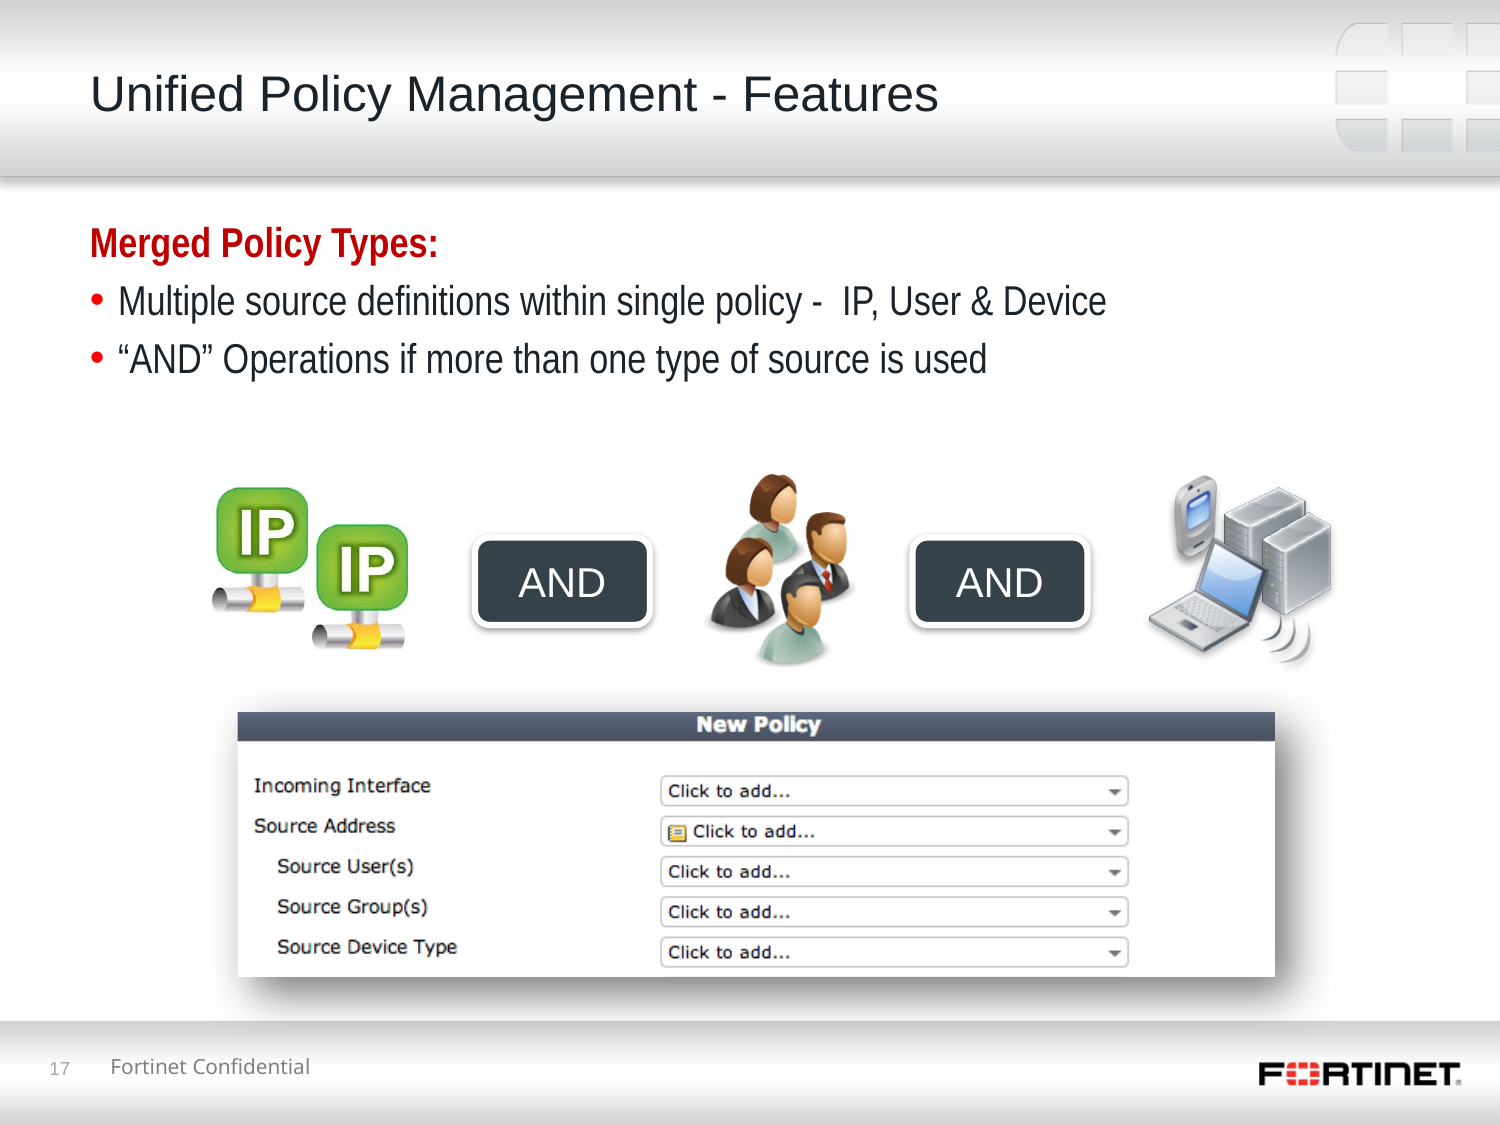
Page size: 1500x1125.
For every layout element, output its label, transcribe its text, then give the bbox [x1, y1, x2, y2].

list Merged Policy Types: Multiple source definitions within single policy - IP, User & Device “AND” Operations if more than one type of source is used [75, 208, 1425, 438]
picture [0, 0, 1500, 1125]
text_box AND [909, 534, 1091, 629]
title Unified Policy Management - Features [75, 45, 1425, 138]
text_box AND [471, 534, 654, 629]
